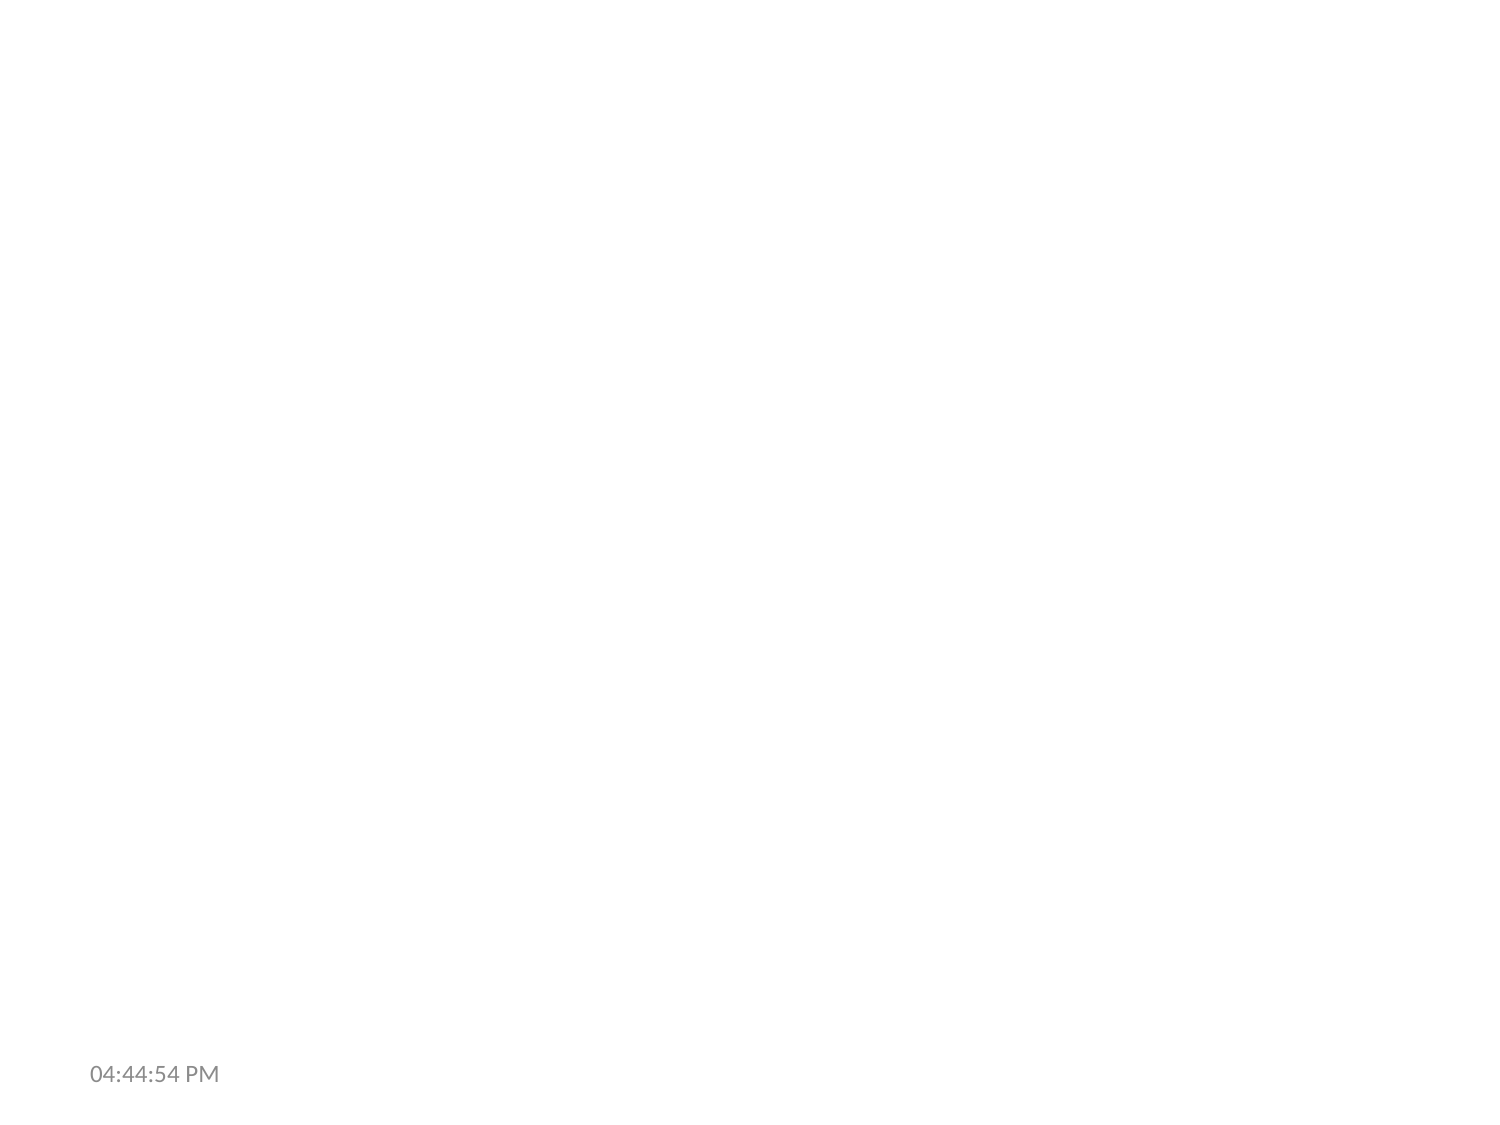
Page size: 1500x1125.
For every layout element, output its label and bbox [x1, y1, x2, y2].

slide_number [75, 1042, 425, 1103]
